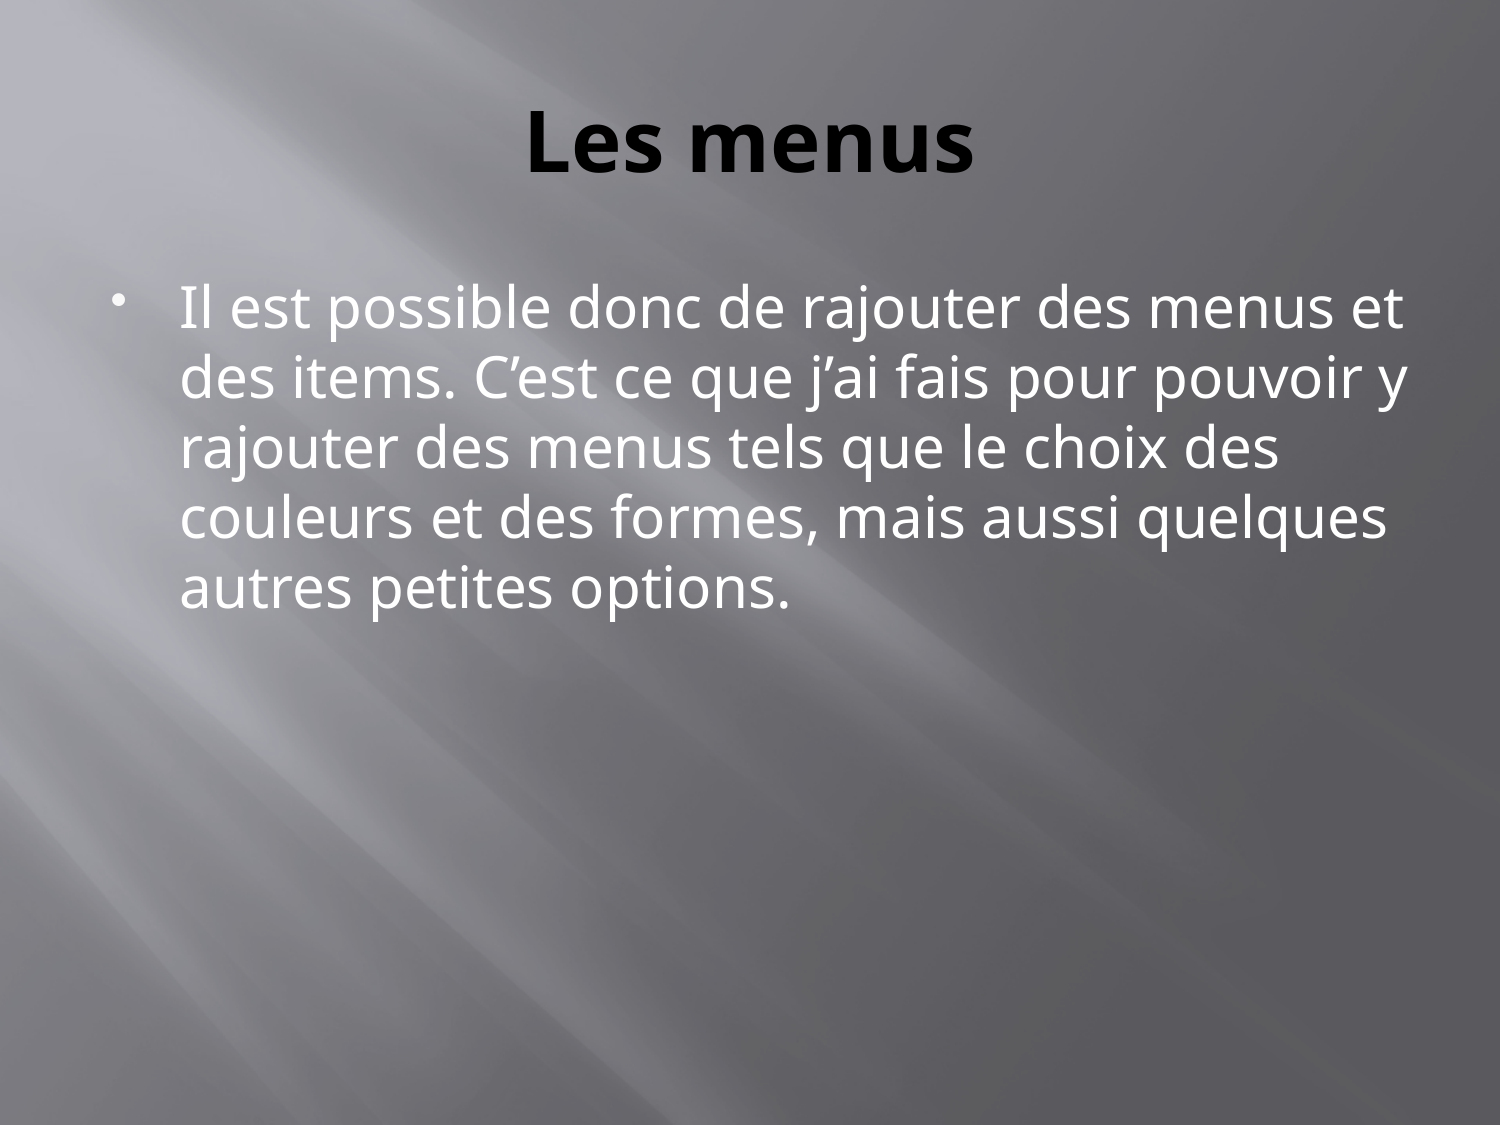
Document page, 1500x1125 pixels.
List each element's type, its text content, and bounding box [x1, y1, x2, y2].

title Les menus [75, 45, 1425, 233]
list Il est possible donc de rajouter des menus et des items. C’est ce que j’ai fais pour pouvoir y rajouter des menus tels que le choix des couleurs et des formes, mais aussi quelques autres petites options. [75, 262, 1425, 1035]
